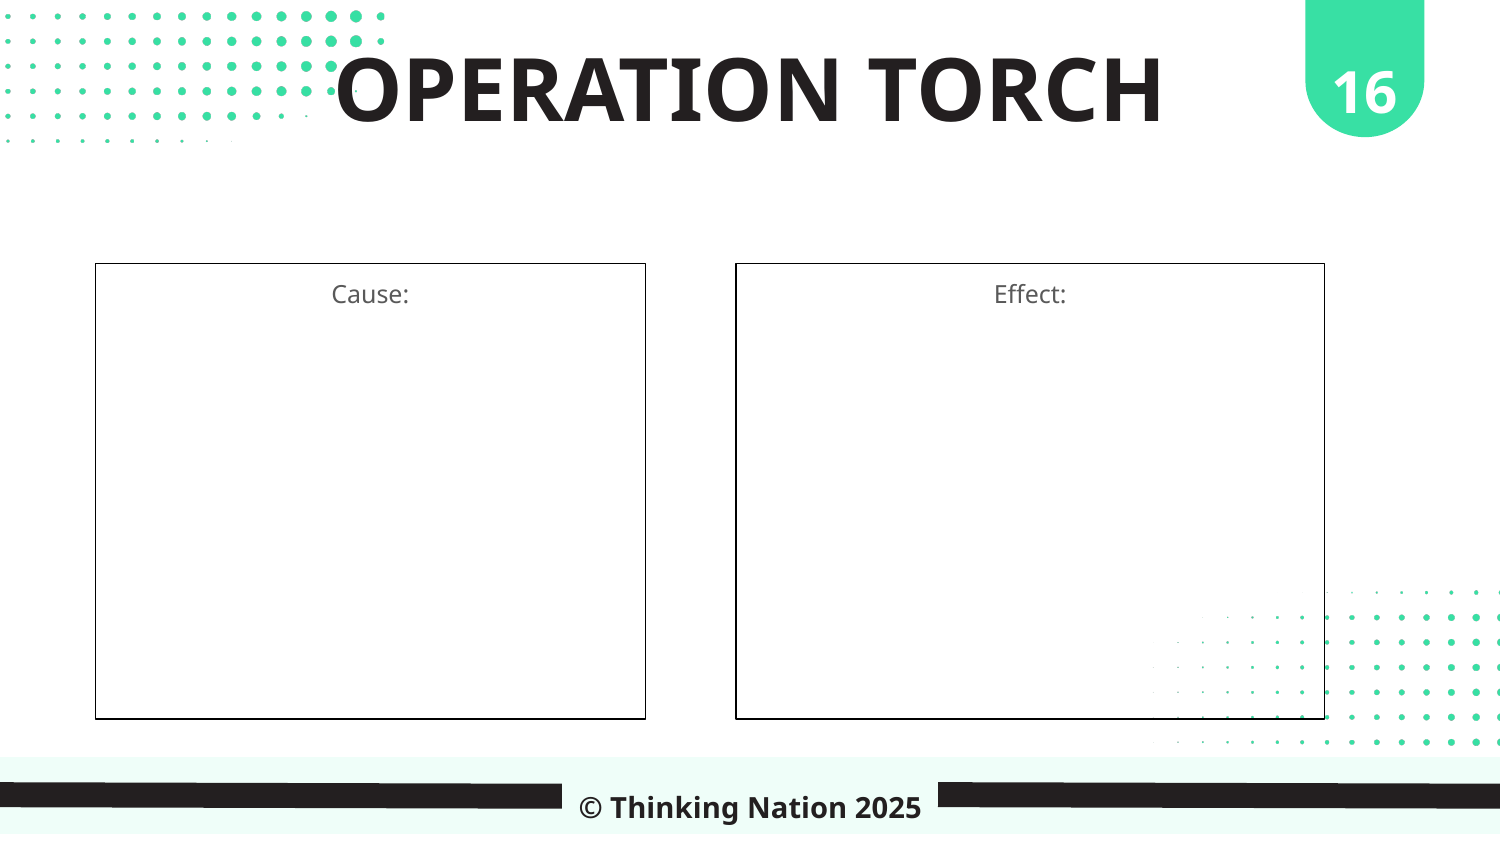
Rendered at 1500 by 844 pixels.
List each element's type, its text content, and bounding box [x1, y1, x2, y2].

text_box OPERATION TORCH [209, 34, 1291, 140]
text_box [0, 0, 385, 144]
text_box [0, 756, 1500, 835]
text_box Cause: [95, 263, 646, 720]
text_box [1300, 0, 1430, 138]
text_box Effect: [735, 263, 1325, 720]
text_box [1128, 590, 1500, 755]
